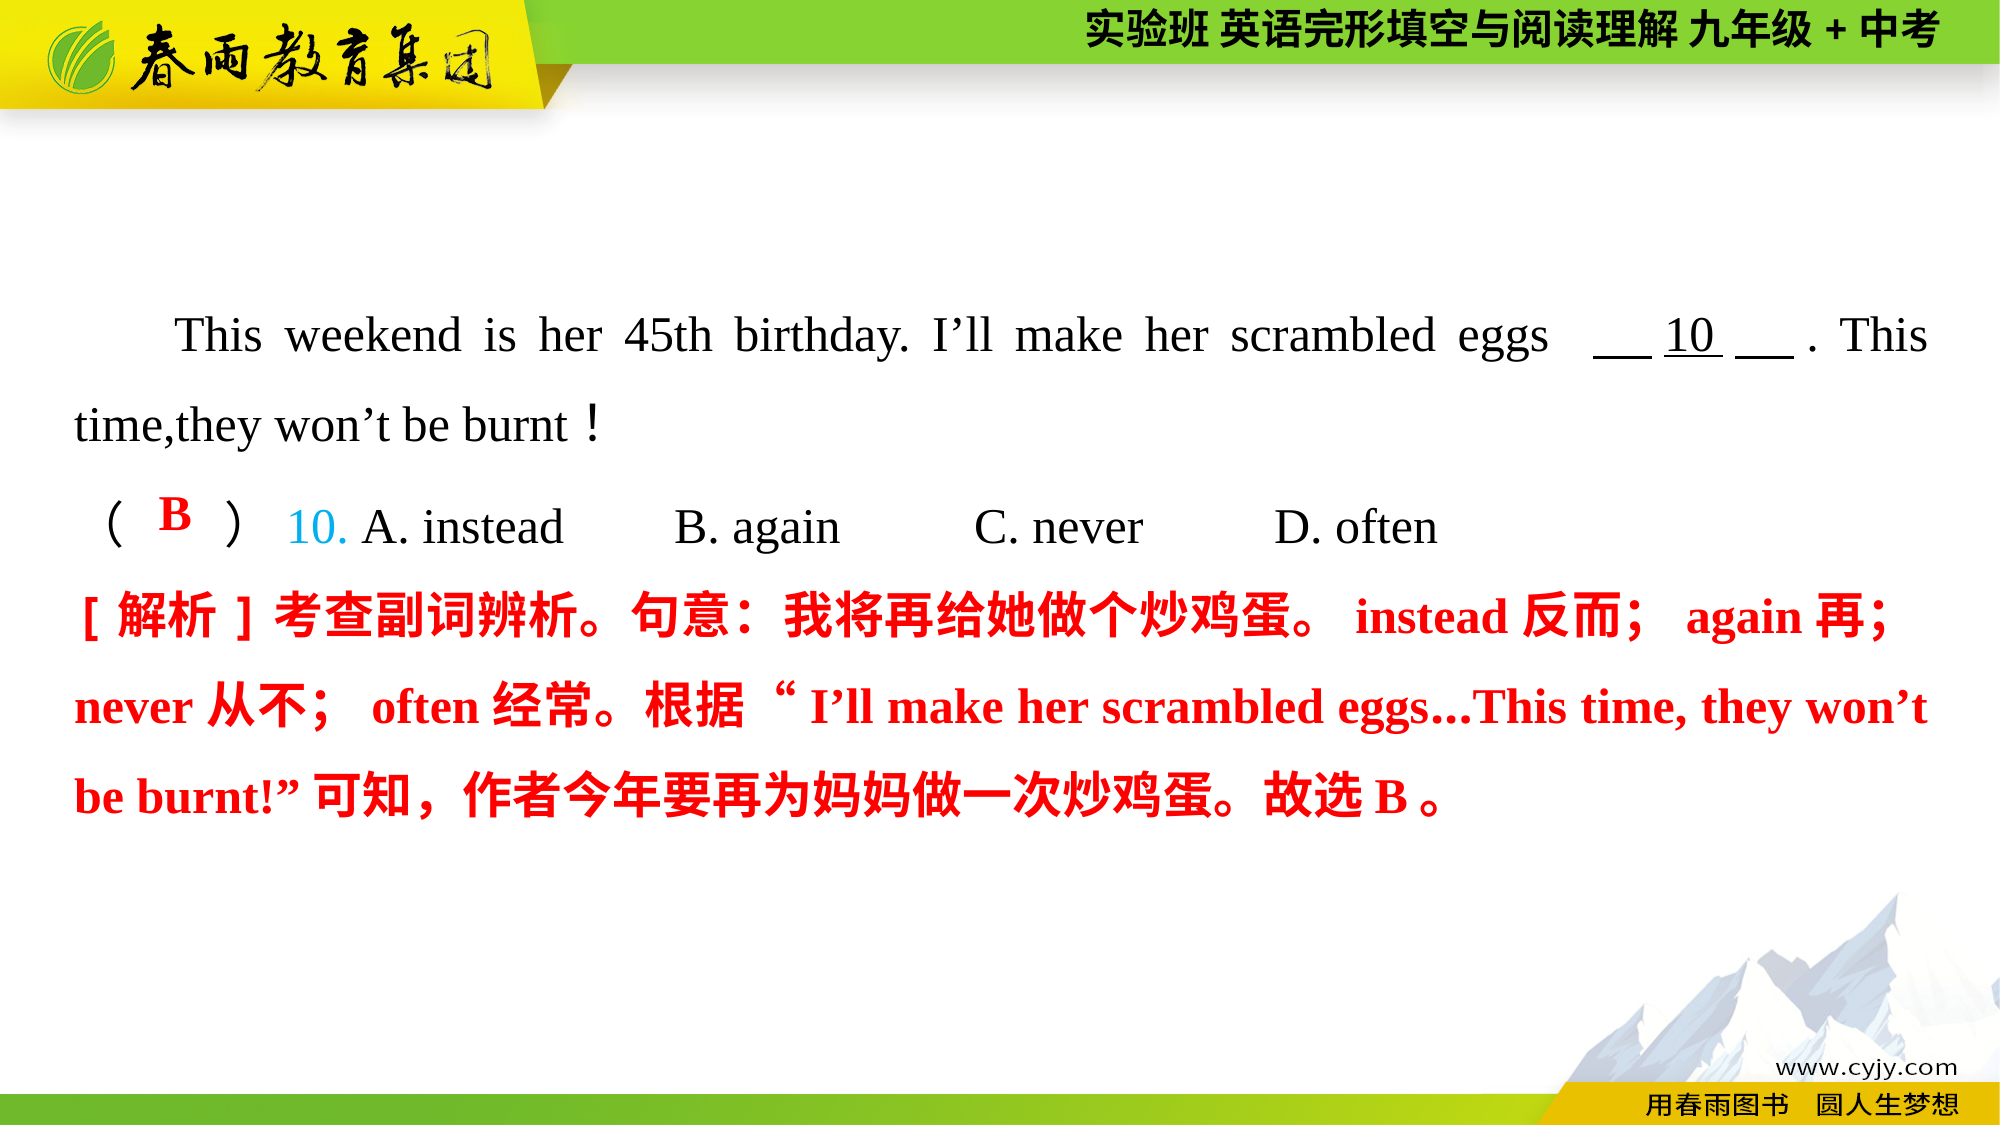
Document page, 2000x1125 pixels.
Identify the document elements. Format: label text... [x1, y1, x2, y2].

text_box （ ）10. A. instead B. again C. never D. often [59, 456, 1944, 546]
text_box B [143, 472, 207, 546]
picture [0, 0, 2000, 1125]
text_box [解析]考查副词辨析。句意：我将再给她做个炒鸡蛋。instead反而；again再；never从不；often经常。根据“I’ll make her scrambled eggs...This time, they won’t be burnt!”可知，作者今年要再为妈妈做一次炒鸡蛋。故选B。 [59, 546, 1944, 831]
list This weekend is her 45th birthday. I’ll make her scrambled eggs 10 . This time,they won’t be burnt！ [59, 264, 1944, 450]
